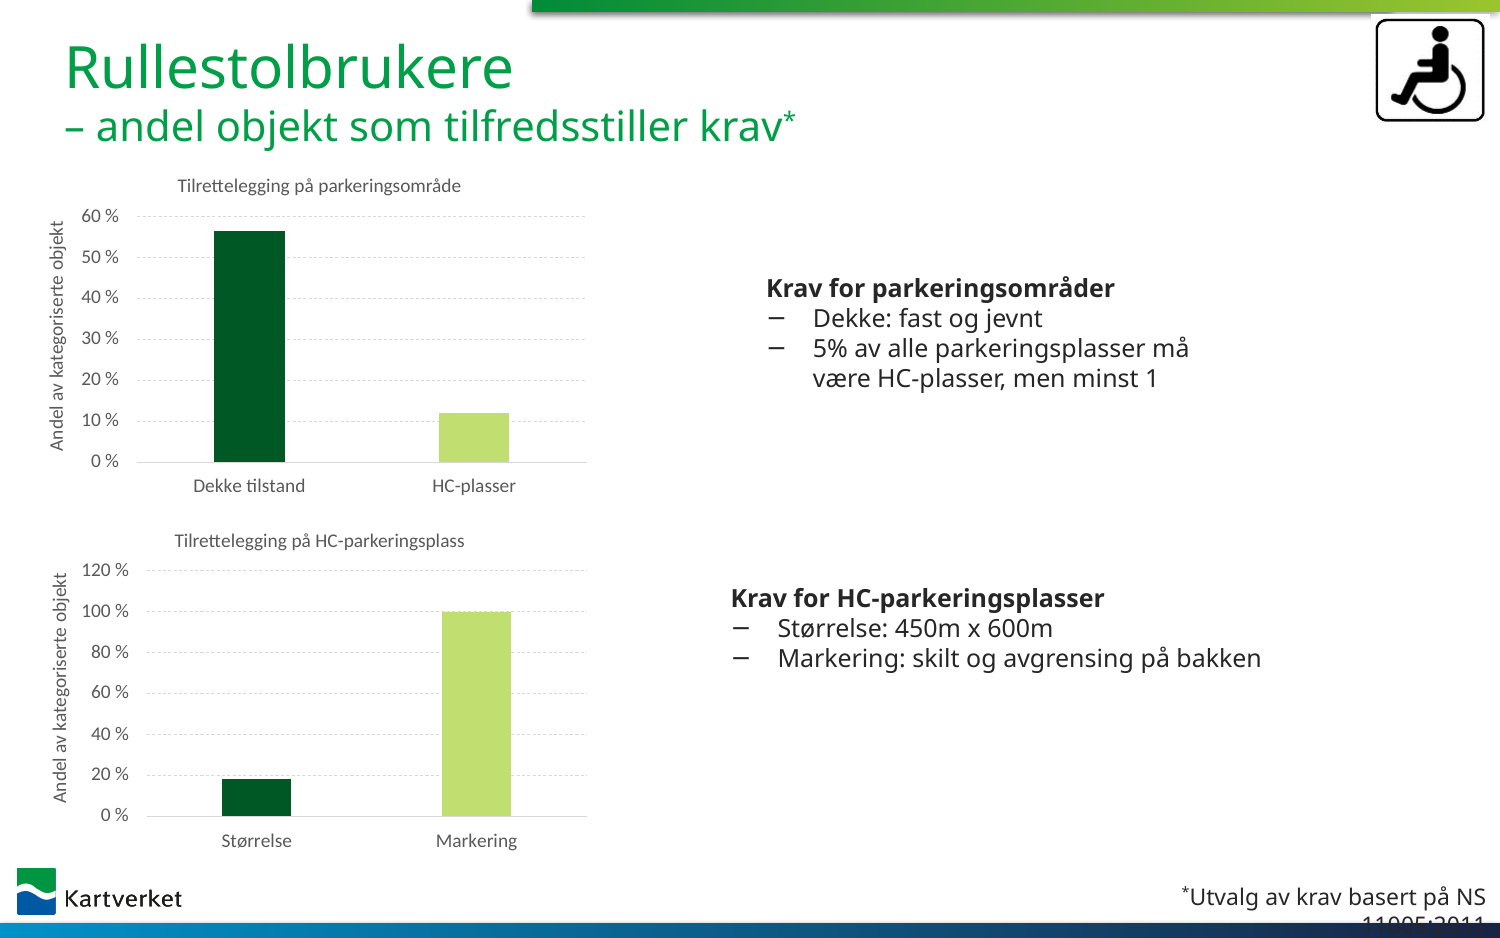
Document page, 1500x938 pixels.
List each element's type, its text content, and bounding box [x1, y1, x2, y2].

picture [1371, 13, 1491, 127]
text_box Krav for parkeringsområder Dekke: fast og jevnt 5% av alle parkeringsplasser må være HC-plasser, men minst 1 [751, 264, 1232, 400]
text_box *Utvalg av krav basert på NS 11005:2011 [1068, 873, 1500, 938]
picture [41, 520, 598, 859]
text_box Krav for HC-parkeringsplasser Størrelse: 450m x 600m Markering: skilt og avgrensing på bakken [715, 574, 1278, 680]
text_box Rullestolbrukere – andel objekt som tilfredsstiller krav* [49, 23, 1431, 158]
picture [41, 166, 598, 505]
